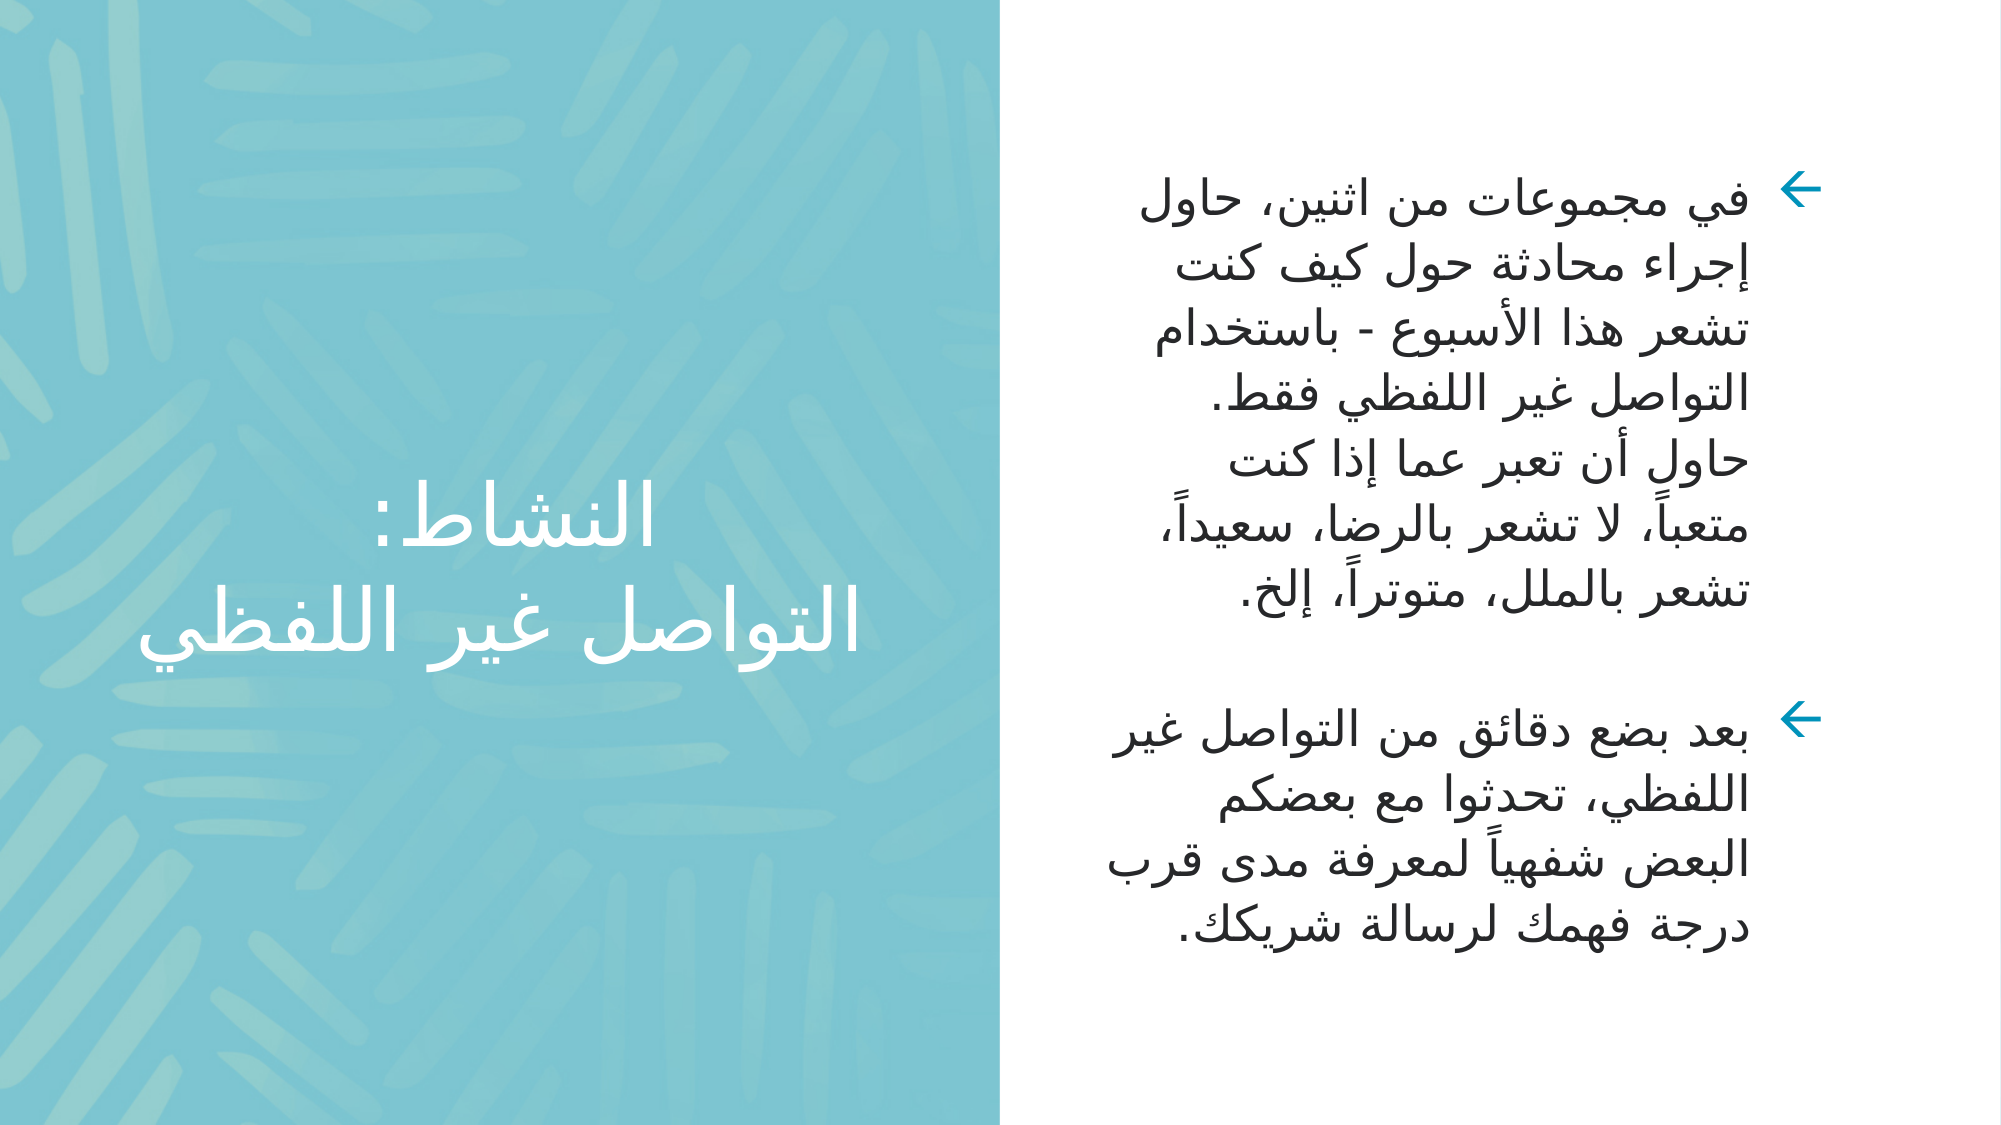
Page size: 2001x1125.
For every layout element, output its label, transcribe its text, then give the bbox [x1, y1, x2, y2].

picture [0, 0, 2001, 1125]
title النشاط: التواصل غير اللفظي [108, 437, 892, 691]
list في مجموعات من اثنين، حاول إجراء محادثة حول كيف كنت تشعر هذا الأسبوع - باستخدام التواصل غير اللفظي فقط. حاول أن تعبر عما إذا كنت متعباً، لا تشعر بالرضا، سعيداً، تشعر بالملل، متوتراً، إلخ. بعد بضع دقائق من التواصل غير اللفظي، تحدثوا مع بعضكم البعض شفهياً لمعرفة مدى قرب درجة فهمك لرسالة شريكك. [1097, 140, 1834, 971]
